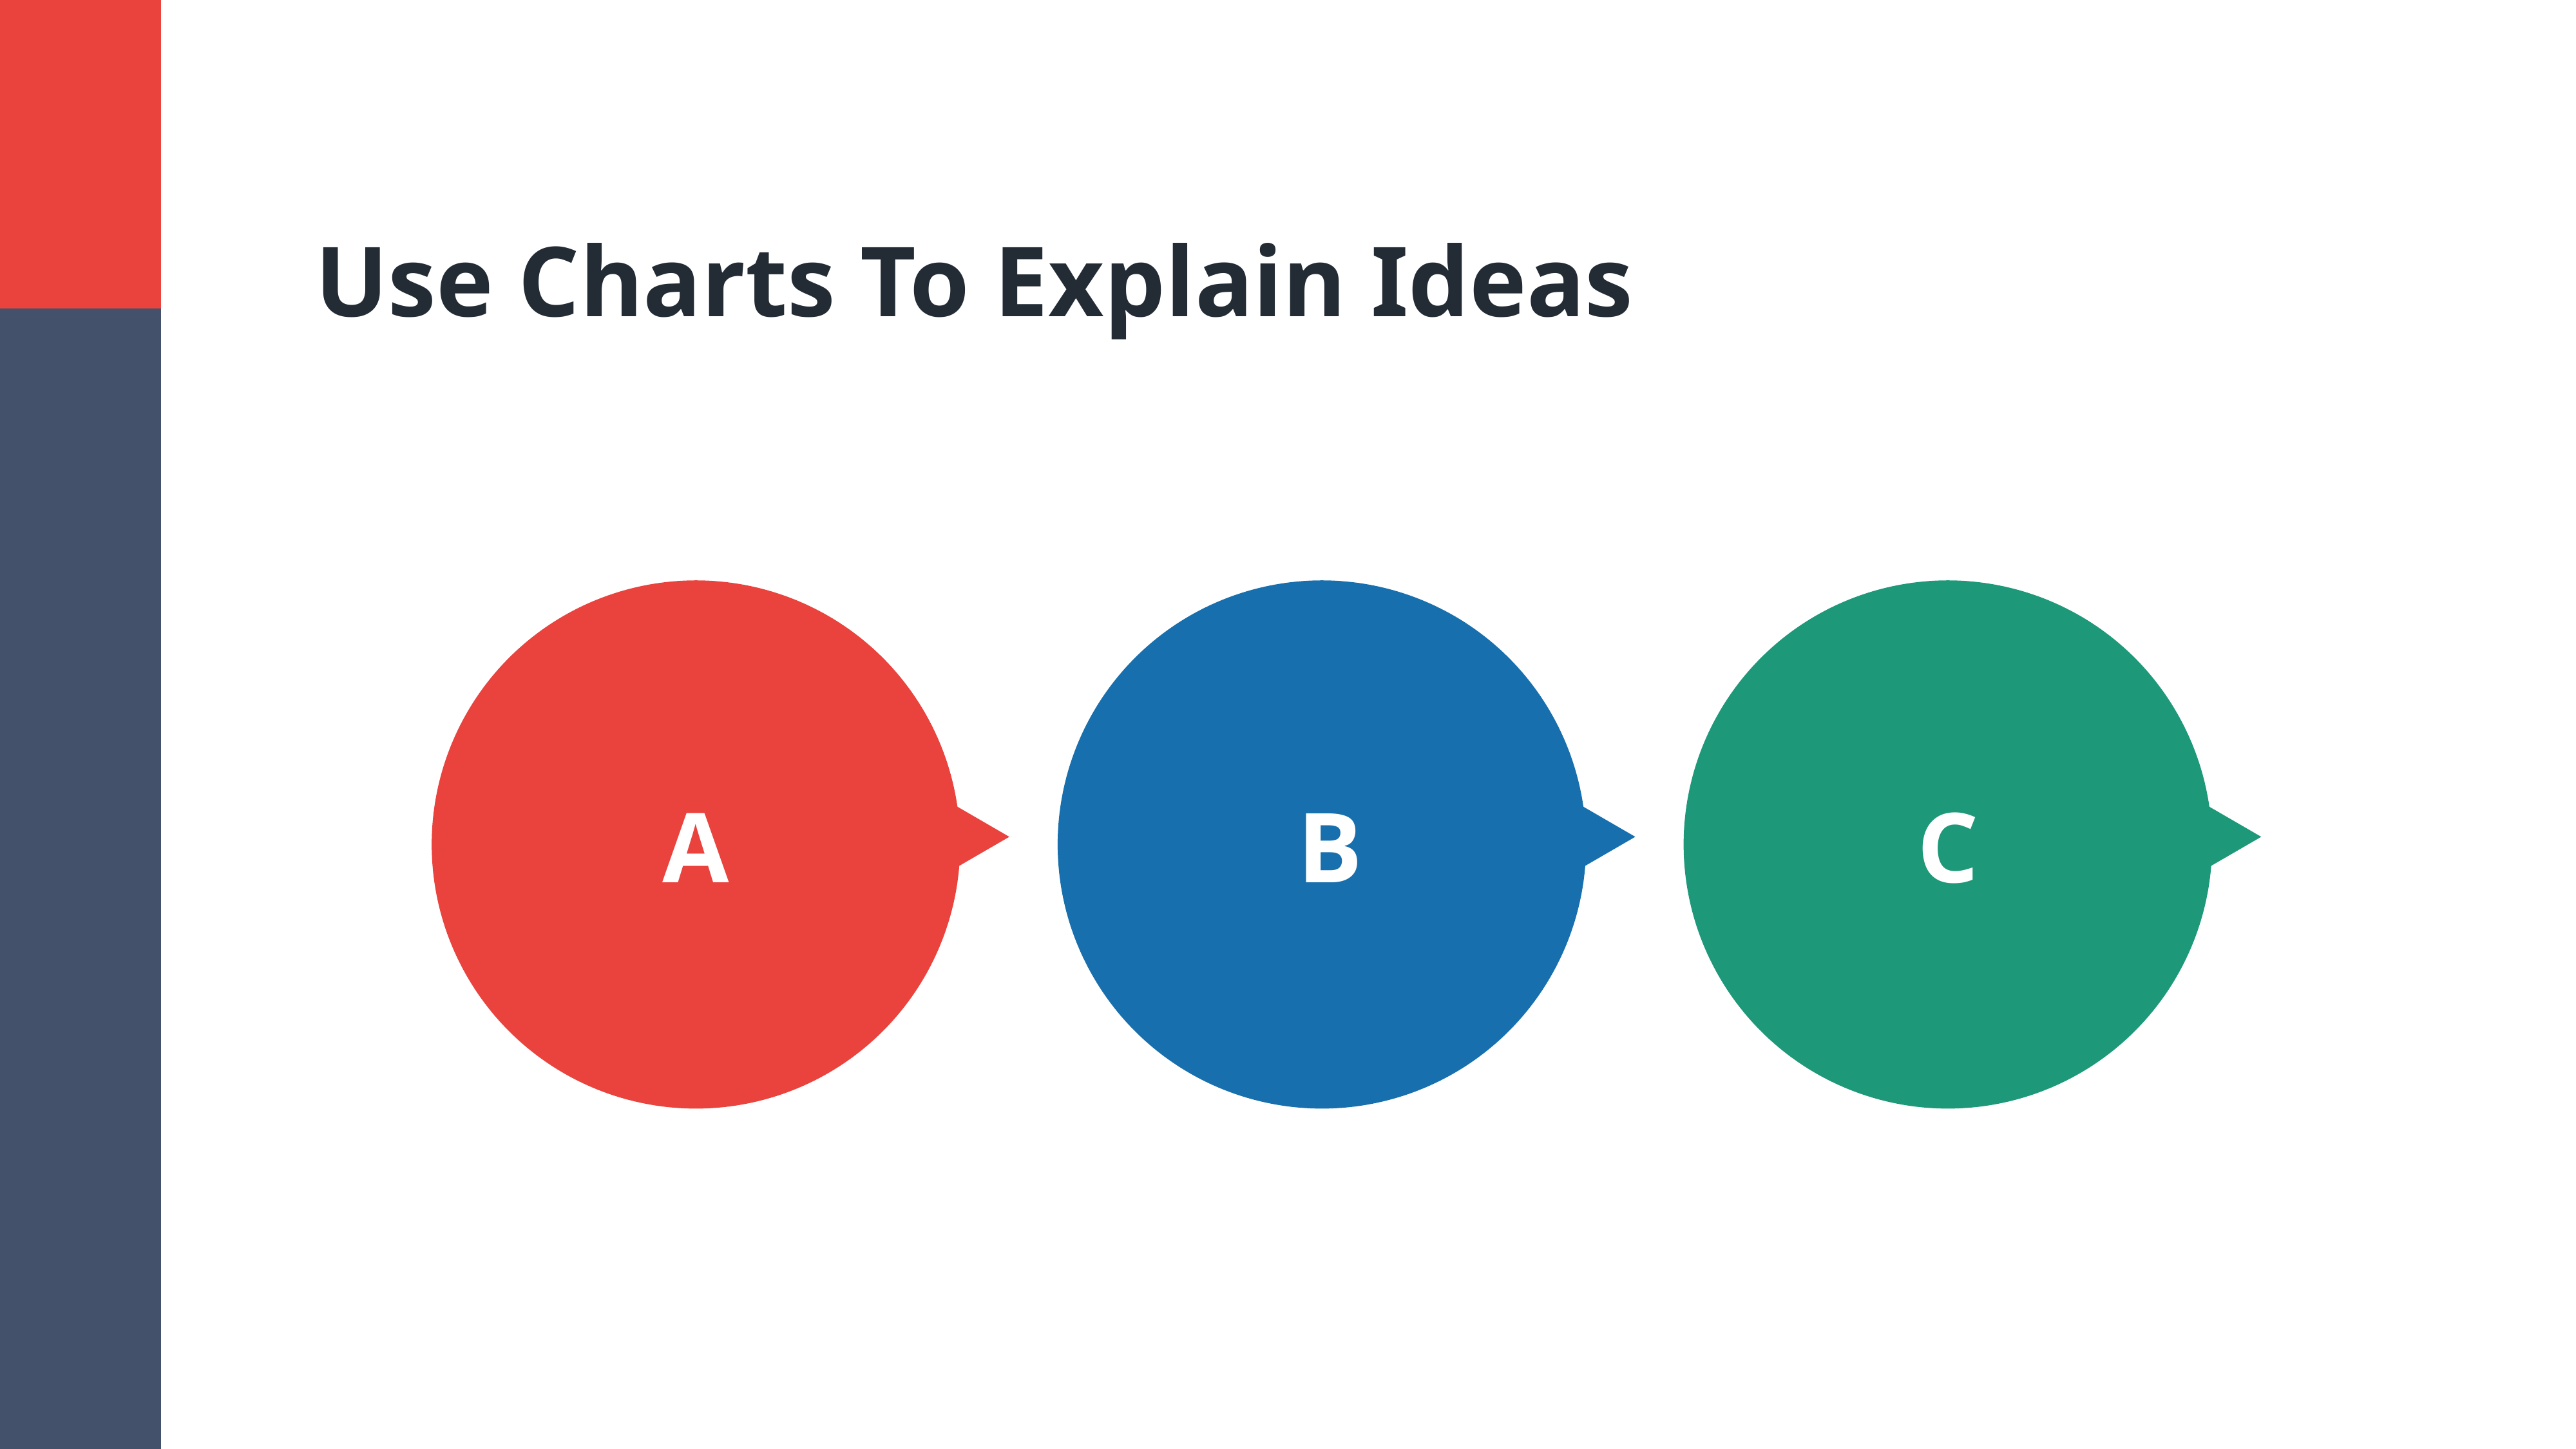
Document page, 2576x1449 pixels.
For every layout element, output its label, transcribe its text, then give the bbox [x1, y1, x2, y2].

text_box [0, 308, 162, 1449]
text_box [456, 556, 985, 1133]
text_box [0, 0, 162, 308]
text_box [1082, 556, 1611, 1133]
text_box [1708, 556, 2237, 1133]
text_box Use Charts To Explain Ideas [305, 214, 1798, 341]
